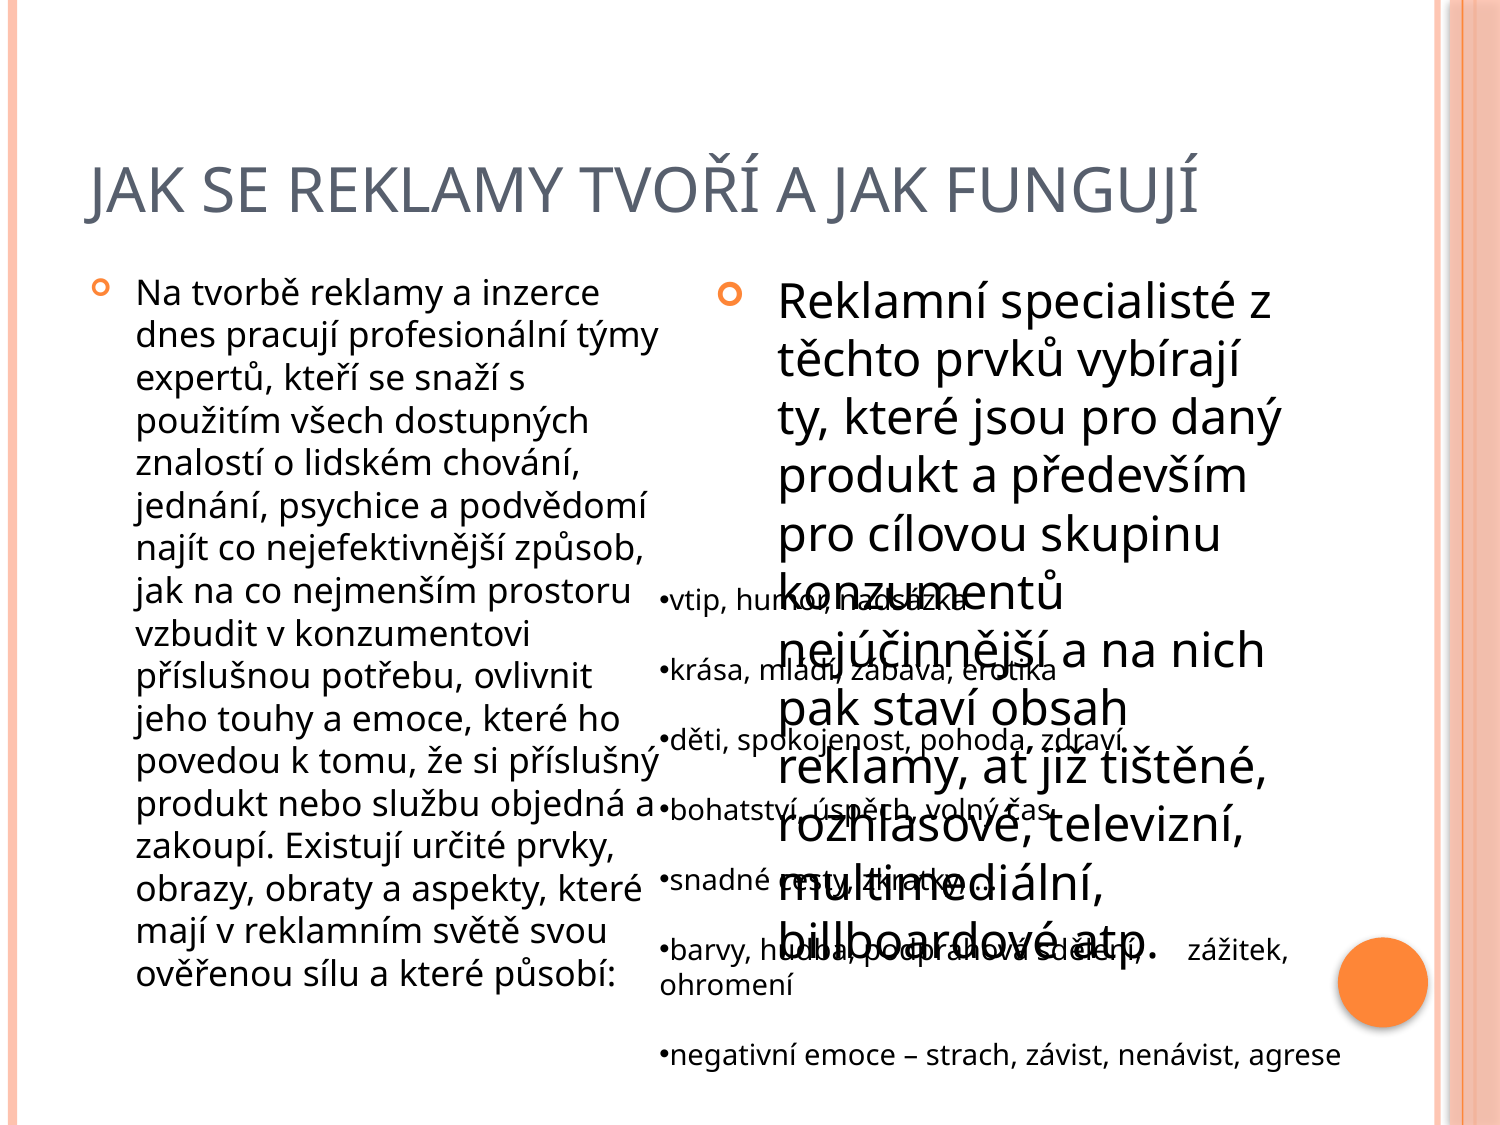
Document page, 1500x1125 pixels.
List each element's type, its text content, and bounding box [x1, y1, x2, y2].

title Jak se reklamy tvoří a jak fungují [75, 45, 1300, 233]
list Reklamní specialisté z těchto prvků vybírají ty, které jsou pro daný produkt a především pro cílovou skupinu konzumentů nejúčinnější a na nich pak staví obsah reklamy, ať již tištěné, rozhlasové, televizní, multimediální, billboardové atp. [700, 262, 1301, 574]
text_box vtip, humor, nadsázka krása, mládí, zábava, erotika děti, spokojenost, pohoda, zdraví bohatství, úspěch, volný čas snadné cesty, zkratky, … barvy, hudba, podprahová sdělení, zážitek, ohromení negativní emoce – strach, závist, nenávist, agrese [644, 574, 1389, 1124]
list Na tvorbě reklamy a inzerce dnes pracují profesionální týmy expertů, kteří se snaží s použitím všech dostupných znalostí o lidském chování, jednání, psychice a podvědomí najít co nejefektivnější způsob, jak na co nejmenším prostoru vzbudit v konzumentovi příslušnou potřebu, ovlivnit jeho touhy a emoce, které ho povedou k tomu, že si příslušný produkt nebo službu objedná a zakoupí. Existují určité prvky, obrazy, obraty a aspekty, které mají v reklamním světě svou ověřenou sílu a které působí: [75, 262, 675, 1013]
